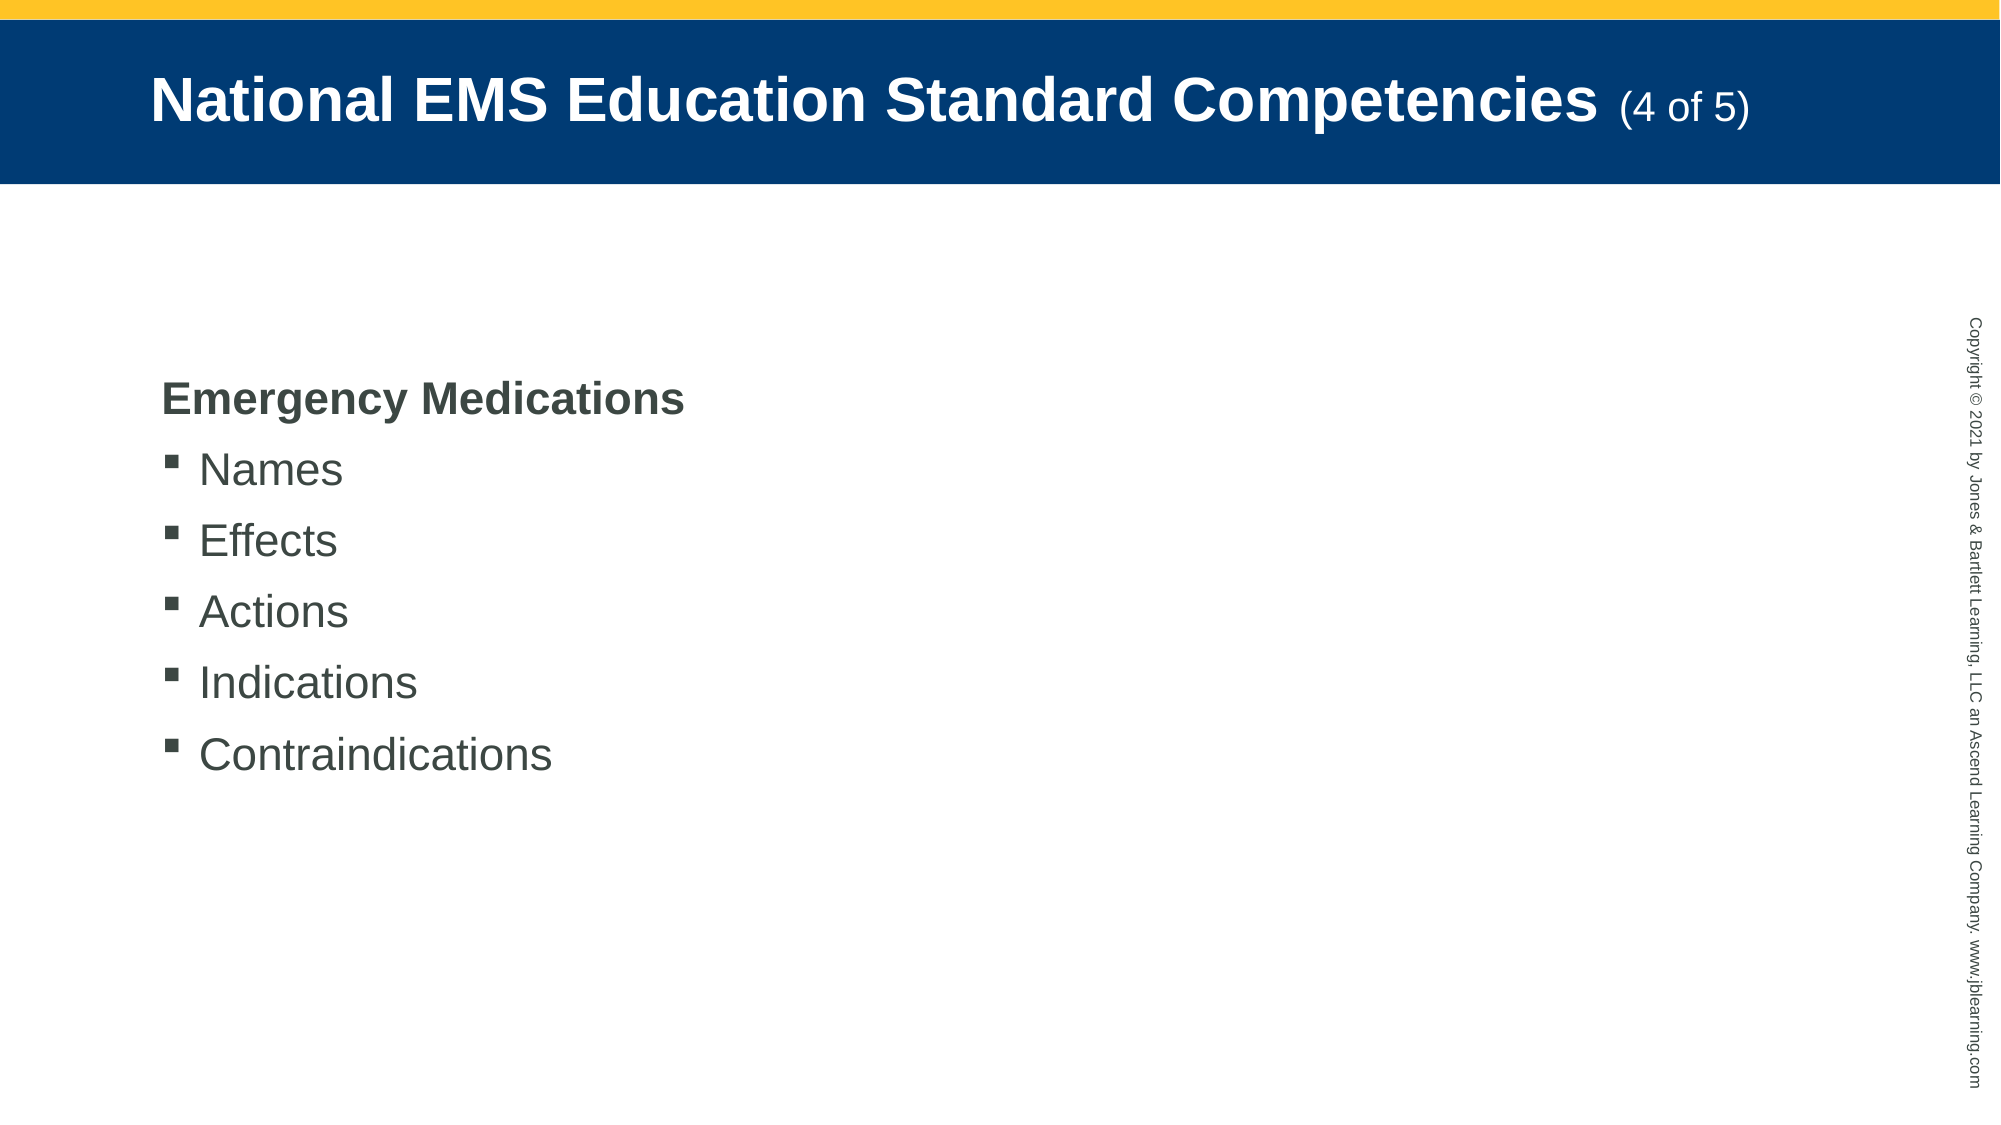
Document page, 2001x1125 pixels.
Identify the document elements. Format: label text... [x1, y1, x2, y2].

list Emergency Medications Names Effects Actions Indications Contraindications [146, 361, 1859, 1016]
title National EMS Education Standard Competencies (4 of 5) [0, 19, 2000, 185]
